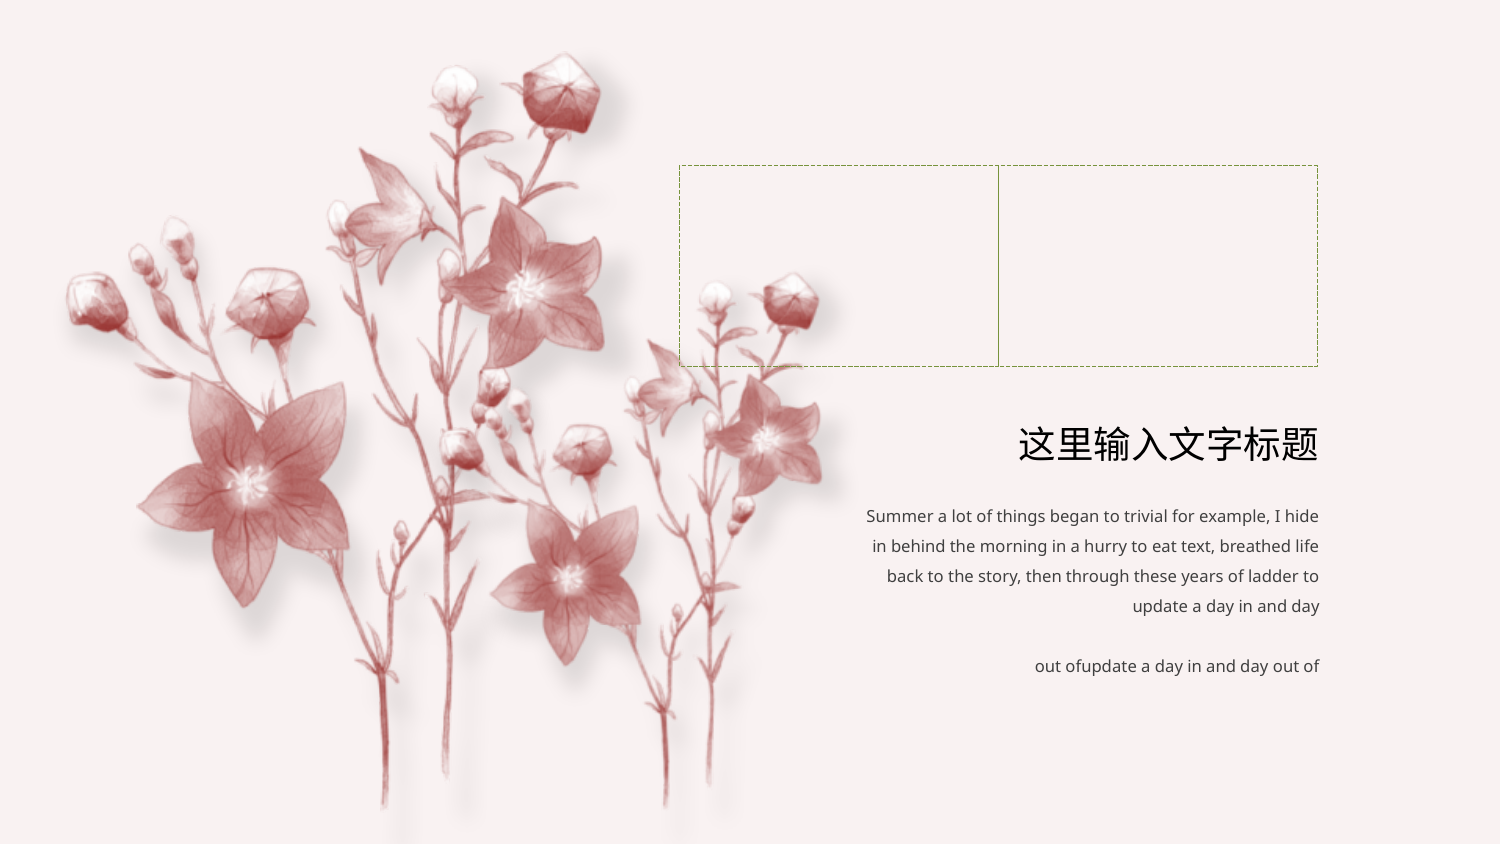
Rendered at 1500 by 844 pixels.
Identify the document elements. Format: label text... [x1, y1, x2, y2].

text_box [996, 164, 1319, 368]
text_box [683, 164, 998, 368]
text_box Summer a lot of things began to trivial for example, I hide in behind the morning in a hurry to eat text, breathed life back to the story, then through these years of ladder to update a day in and day out ofupdate a day in and day out of [879, 488, 1335, 713]
text_box 这里输入文字标题 [1003, 413, 1388, 474]
picture [29, 19, 875, 824]
